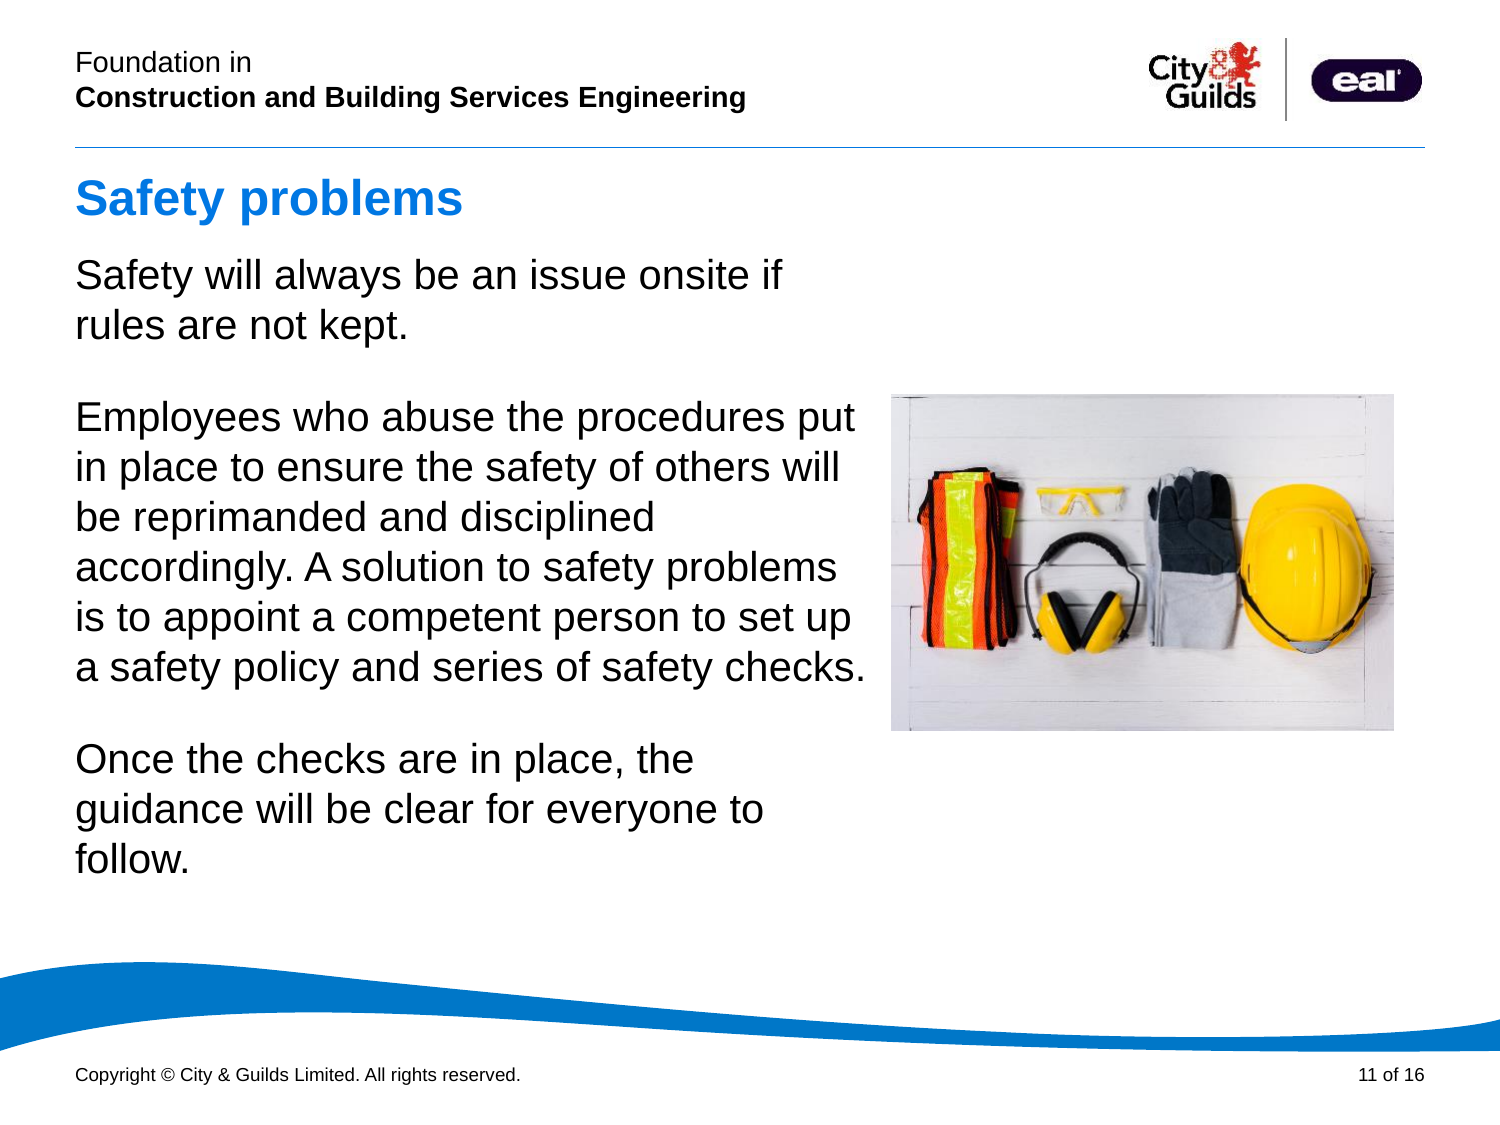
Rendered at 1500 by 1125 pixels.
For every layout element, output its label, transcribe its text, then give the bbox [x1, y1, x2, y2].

title Safety problems [74, 165, 1426, 229]
picture [891, 394, 1394, 731]
picture [1149, 38, 1422, 121]
list Safety will always be an issue onsite if rules are not kept. Employees who abuse the procedures put in place to ensure the safety of others will be reprimanded and disciplined accordingly. A solution to safety problems is to appoint a competent person to set up a safety policy and series of safety checks. Once the checks are in place, the guidance will be clear for everyone to follow. [74, 247, 869, 946]
